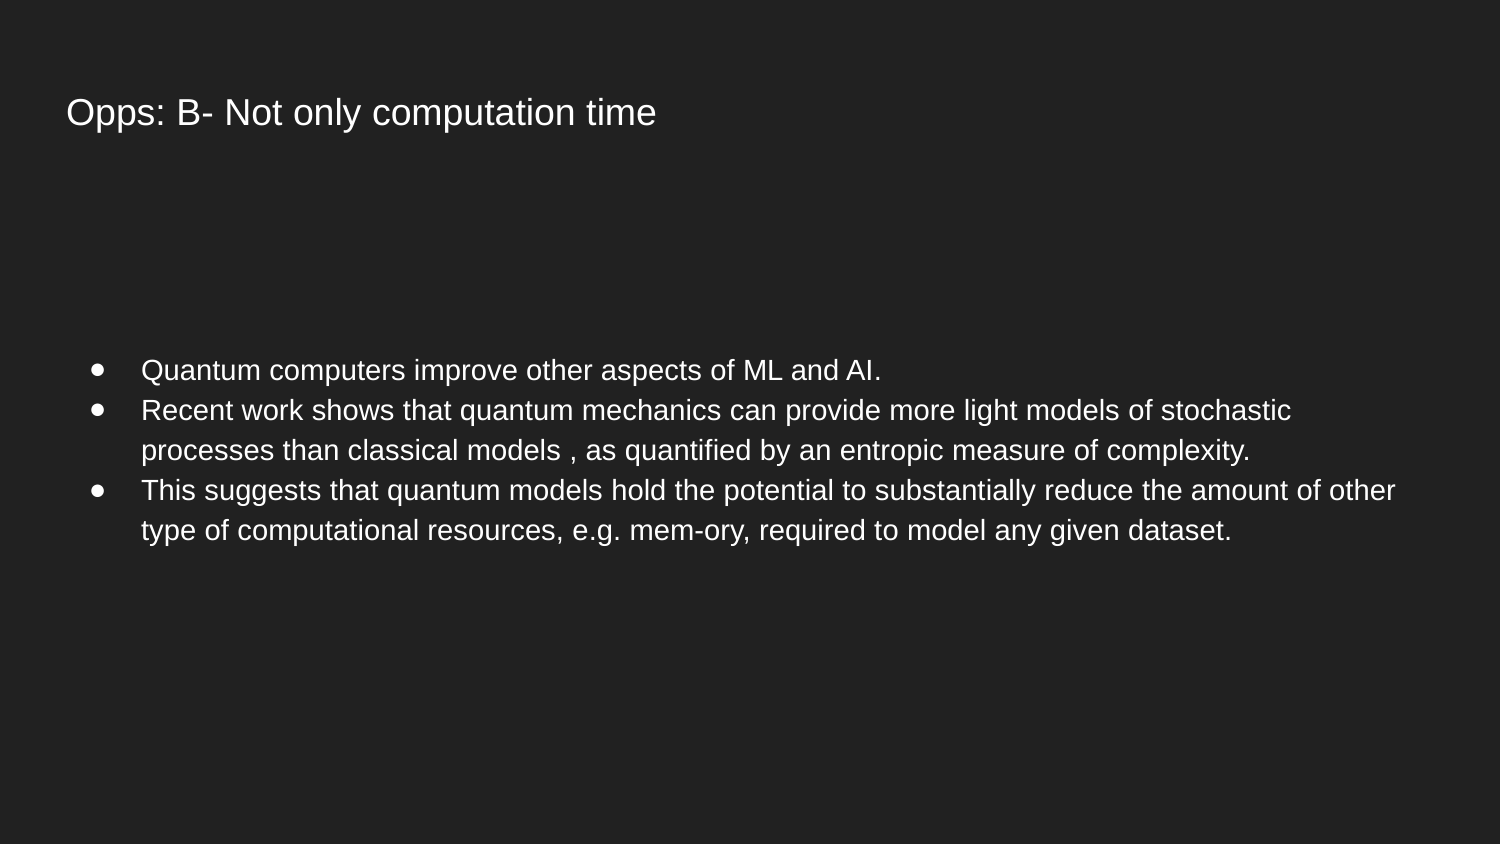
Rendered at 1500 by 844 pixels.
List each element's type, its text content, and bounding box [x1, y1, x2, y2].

title Opps: B- Not only computation time [51, 72, 1449, 167]
list Quantum computers improve other aspects of ML and AI. Recent work shows that quantum mechanics can provide more light models of stochastic processes than classical models , as quantified by an entropic measure of complexity. This suggests that quantum models hold the potential to substantially reduce the amount of other type of computational resources, e.g. mem-ory, required to model any given dataset. [51, 189, 1449, 620]
